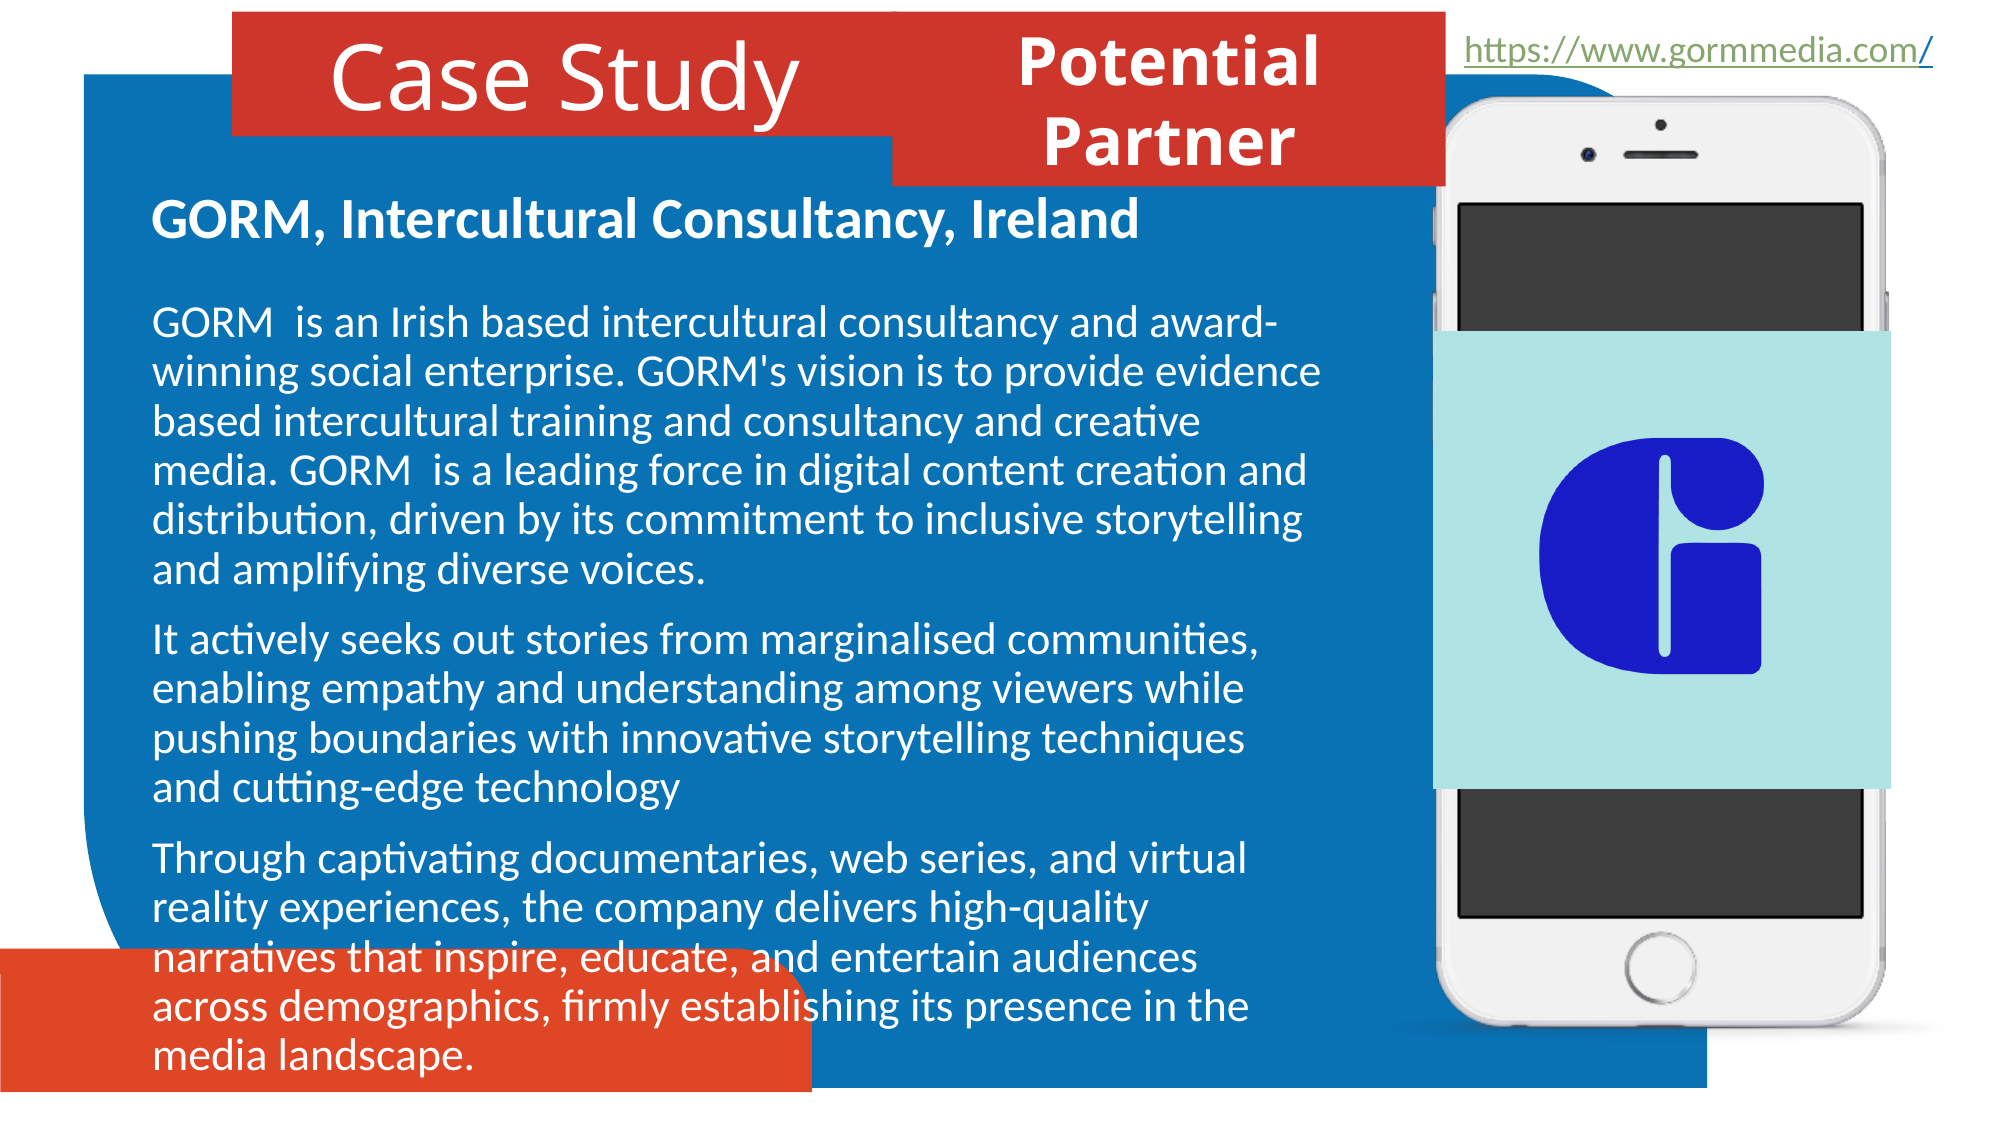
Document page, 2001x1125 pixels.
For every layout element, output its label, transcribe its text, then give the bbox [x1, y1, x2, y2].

picture [1328, 37, 2000, 1088]
list GORM is an Irish based intercultural consultancy and award-winning social enterprise. GORM's vision is to provide evidence based intercultural training and consultancy and creative media. GORM is a leading force in digital content creation and distribution, driven by its commitment to inclusive storytelling and amplifying diverse voices. It actively seeks out stories from marginalised communities, enabling empathy and understanding among viewers while pushing boundaries with innovative storytelling techniques and cutting-edge technology Through captivating documentaries, web series, and virtual reality experiences, the company delivers high-quality narratives that inspire, educate, and entertain audiences across demographics, firmly establishing its presence in the media landscape. [137, 290, 1340, 831]
text_box https://www.gormmedia.com/ [1433, 18, 1972, 78]
text_box Case Study [232, 11, 892, 137]
text_box Potential Partner [892, 11, 1446, 187]
list GORM, Intercultural Consultancy, Ireland [137, 181, 1239, 344]
